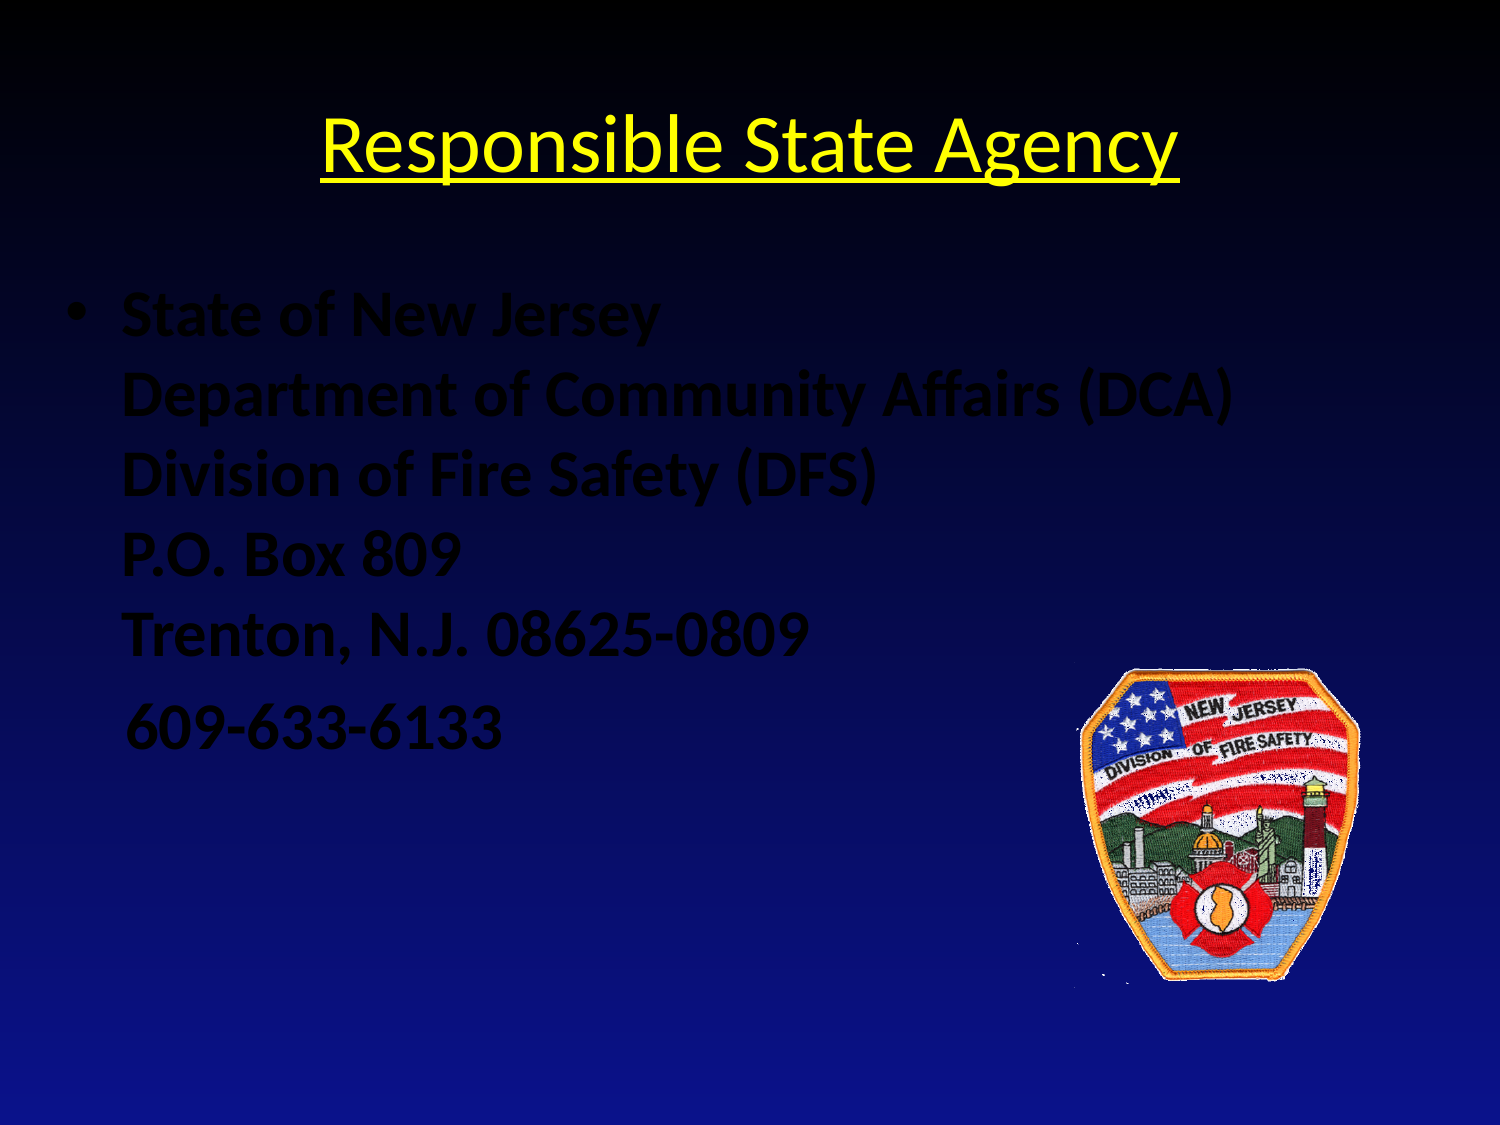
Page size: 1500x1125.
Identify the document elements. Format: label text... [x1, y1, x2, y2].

title Responsible State Agency [75, 45, 1425, 233]
list State of New Jersey Department of Community Affairs (DCA) Division of Fire Safety (DFS) P.O. Box 809 Trenton, N.J. 08625-0809 609-633-6133 [50, 262, 1438, 1006]
picture [1074, 662, 1368, 988]
